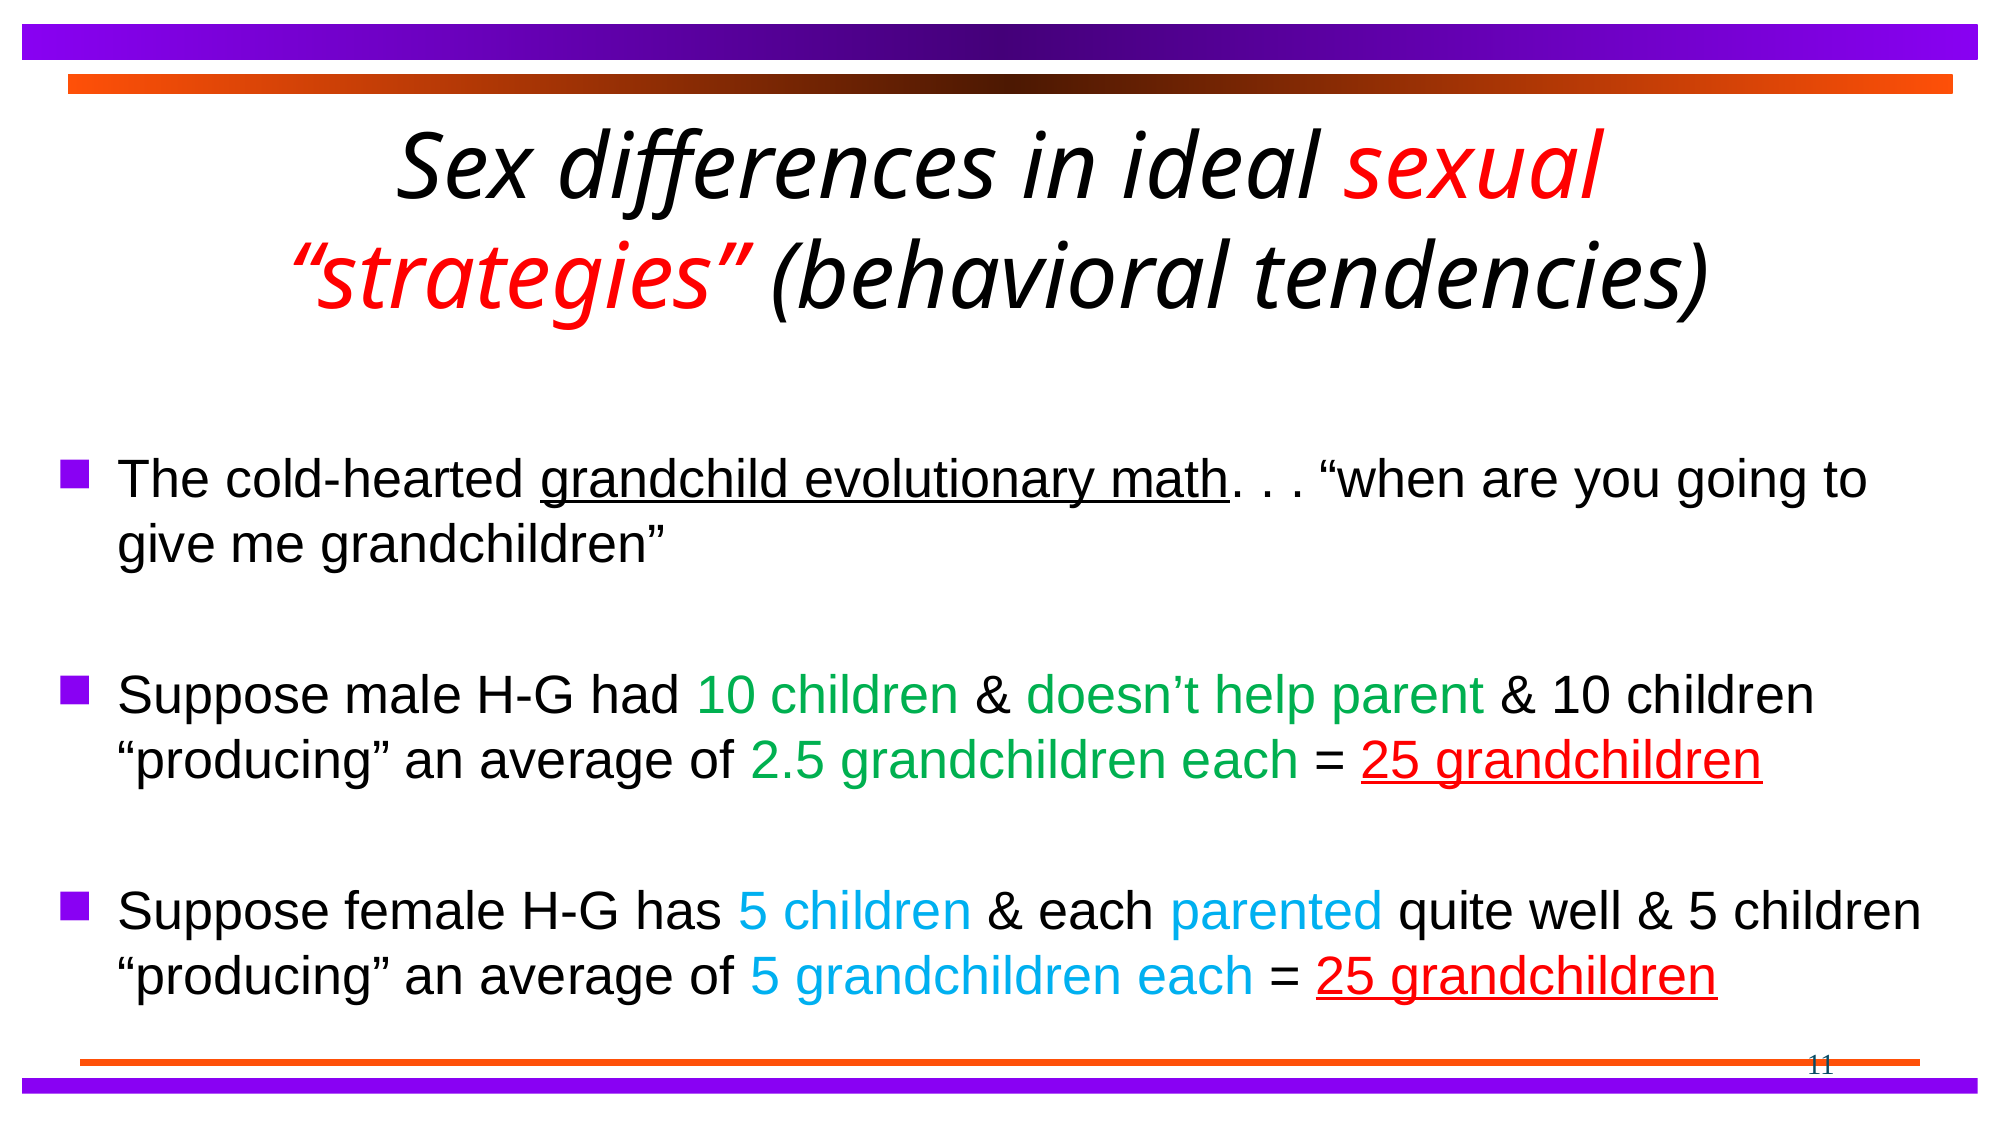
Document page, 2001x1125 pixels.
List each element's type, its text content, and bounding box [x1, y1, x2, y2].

slide_number 11 [1433, 1024, 1851, 1101]
list The cold-hearted grandchild evolutionary math. . . “when are you going to give me grandchildren” Suppose male H-G had 10 children & doesn’t help parent & 10 children “producing” an average of 2.5 grandchildren each = 25 grandchildren Suppose female H-G has 5 children & each parented quite well & 5 children “producing” an average of 5 grandchildren each = 25 grandchildren [48, 208, 1952, 1088]
title Sex differences in ideal sexual “strategies” (behavioral tendencies) [150, 121, 1850, 313]
